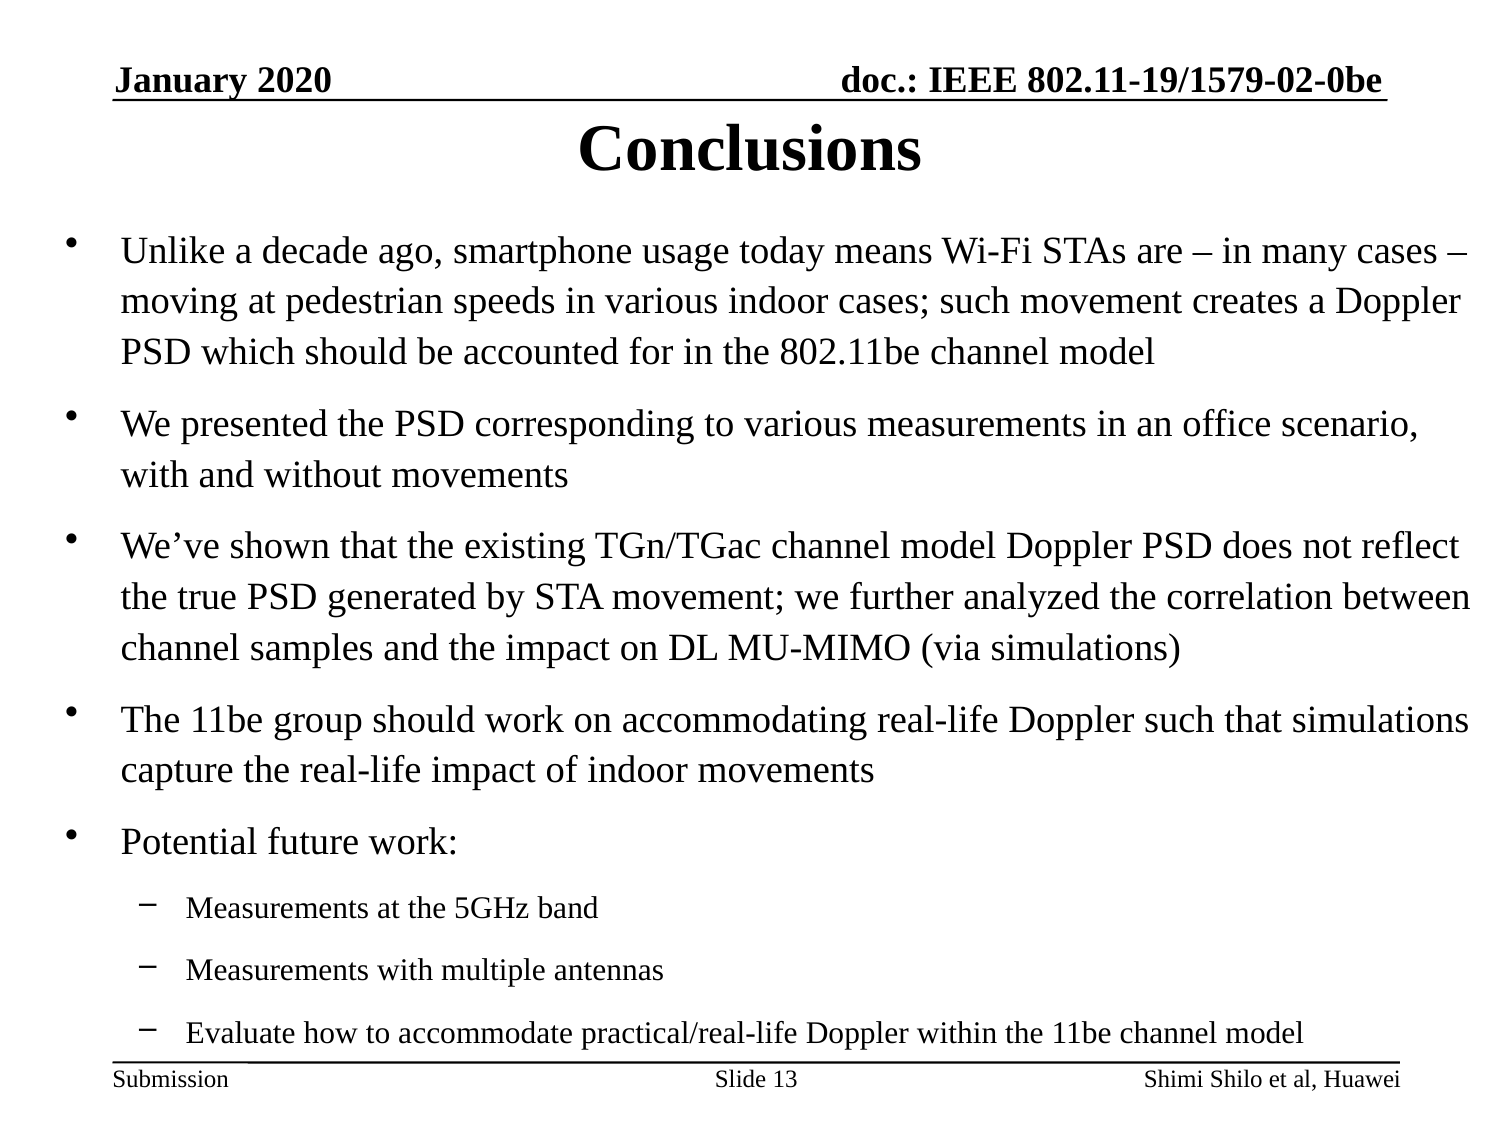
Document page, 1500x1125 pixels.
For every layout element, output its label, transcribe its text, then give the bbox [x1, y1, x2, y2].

title Conclusions [112, 99, 1388, 188]
list Unlike a decade ago, smartphone usage today means Wi-Fi STAs are – in many cases – moving at pedestrian speeds in various indoor cases; such movement creates a Doppler PSD which should be accounted for in the 802.11be channel model We presented the PSD corresponding to various measurements in an office scenario, with and without movements We’ve shown that the existing TGn/TGac channel model Doppler PSD does not reflect the true PSD generated by STA movement; we further analyzed the correlation between channel samples and the impact on DL MU-MIMO (via simulations) The 11be group should work on accommodating real-life Doppler such that simulations capture the real-life impact of indoor movements Potential future work: Measurements at the 5GHz band Measurements with multiple antennas Evaluate how to accommodate practical/real-life Doppler within the 11be channel model [49, 212, 1488, 1063]
footer Shimi Shilo et al, Huawei [1140, 1061, 1402, 1093]
slide_number Slide 13 [712, 1063, 800, 1093]
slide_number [114, 54, 335, 101]
